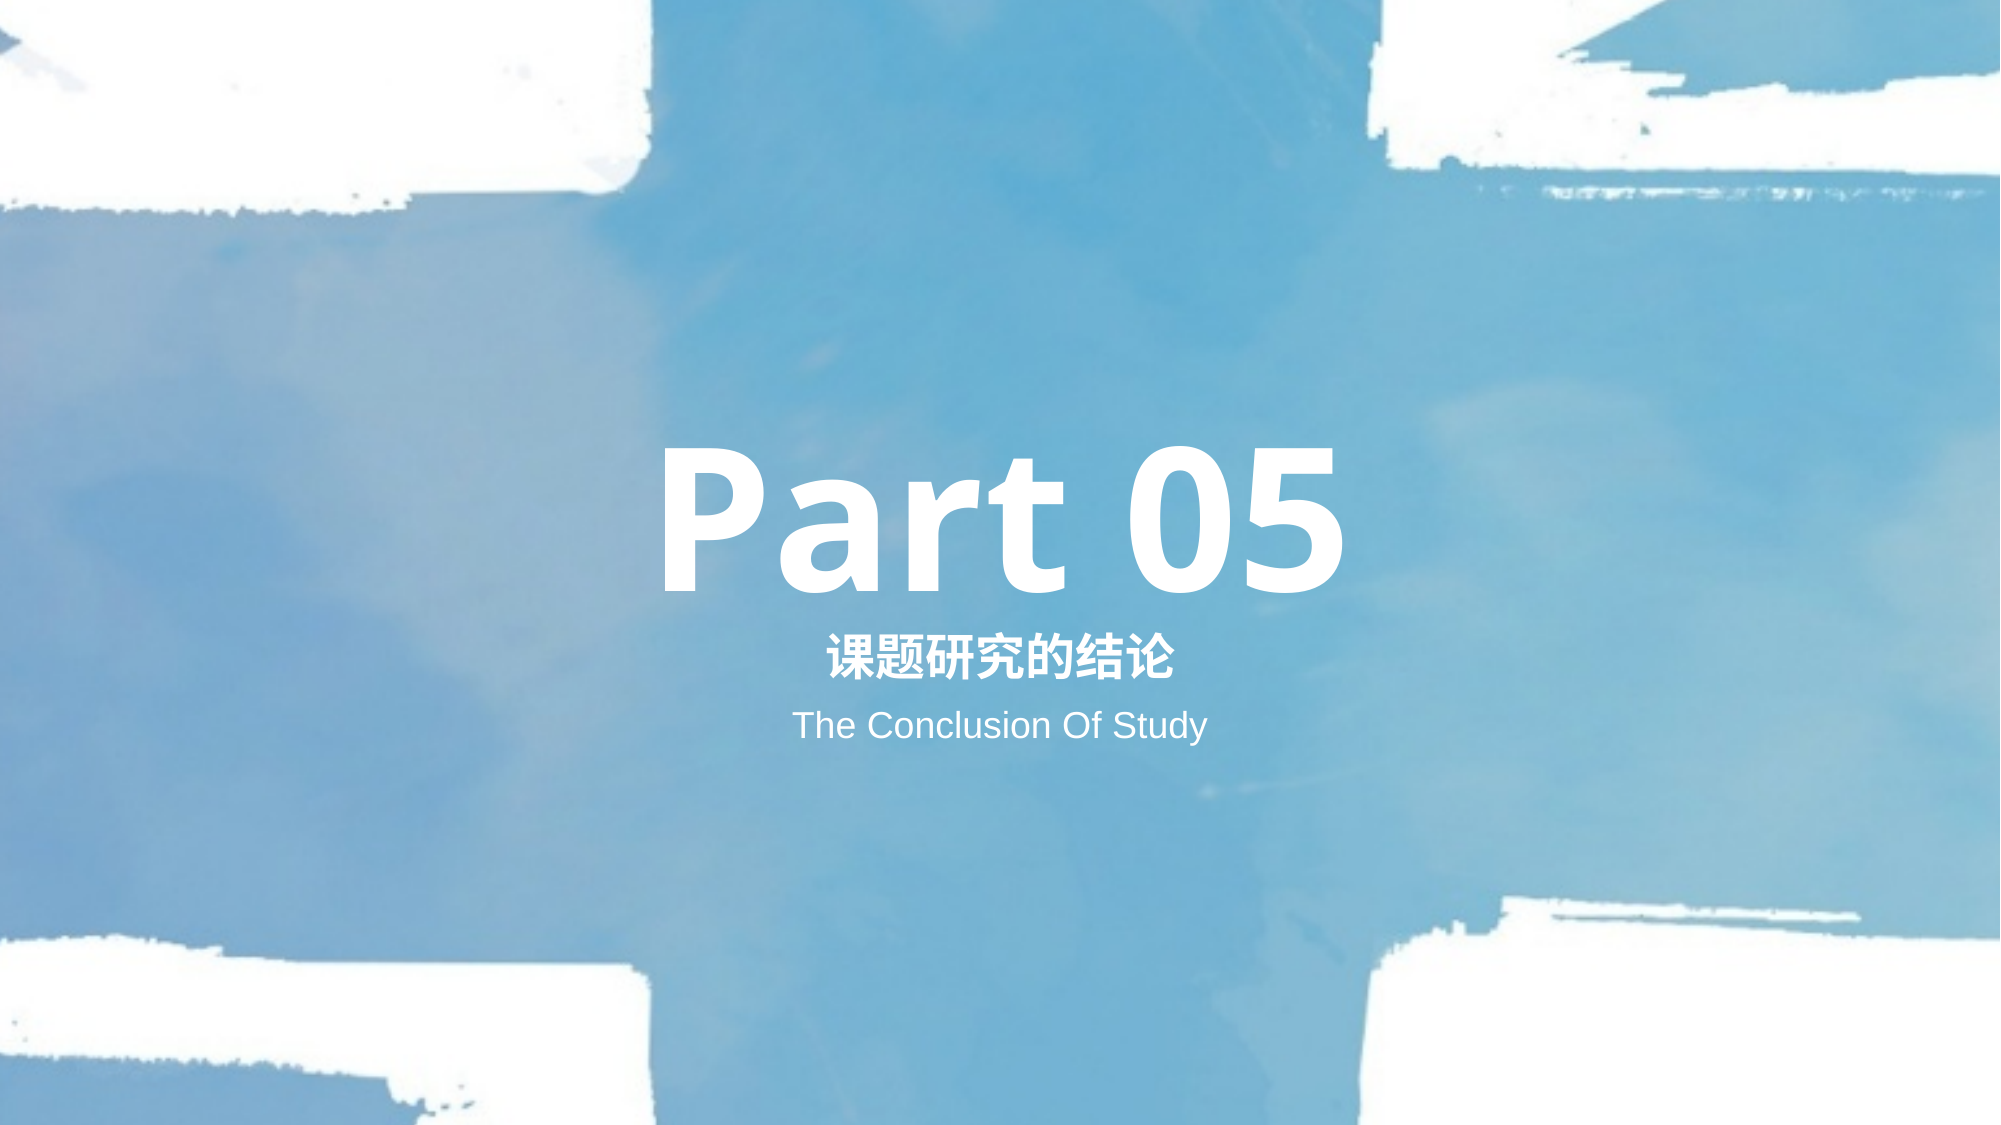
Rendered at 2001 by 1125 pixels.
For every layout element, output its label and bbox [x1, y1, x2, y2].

picture [0, 0, 2000, 1125]
text_box [492, 383, 1508, 755]
